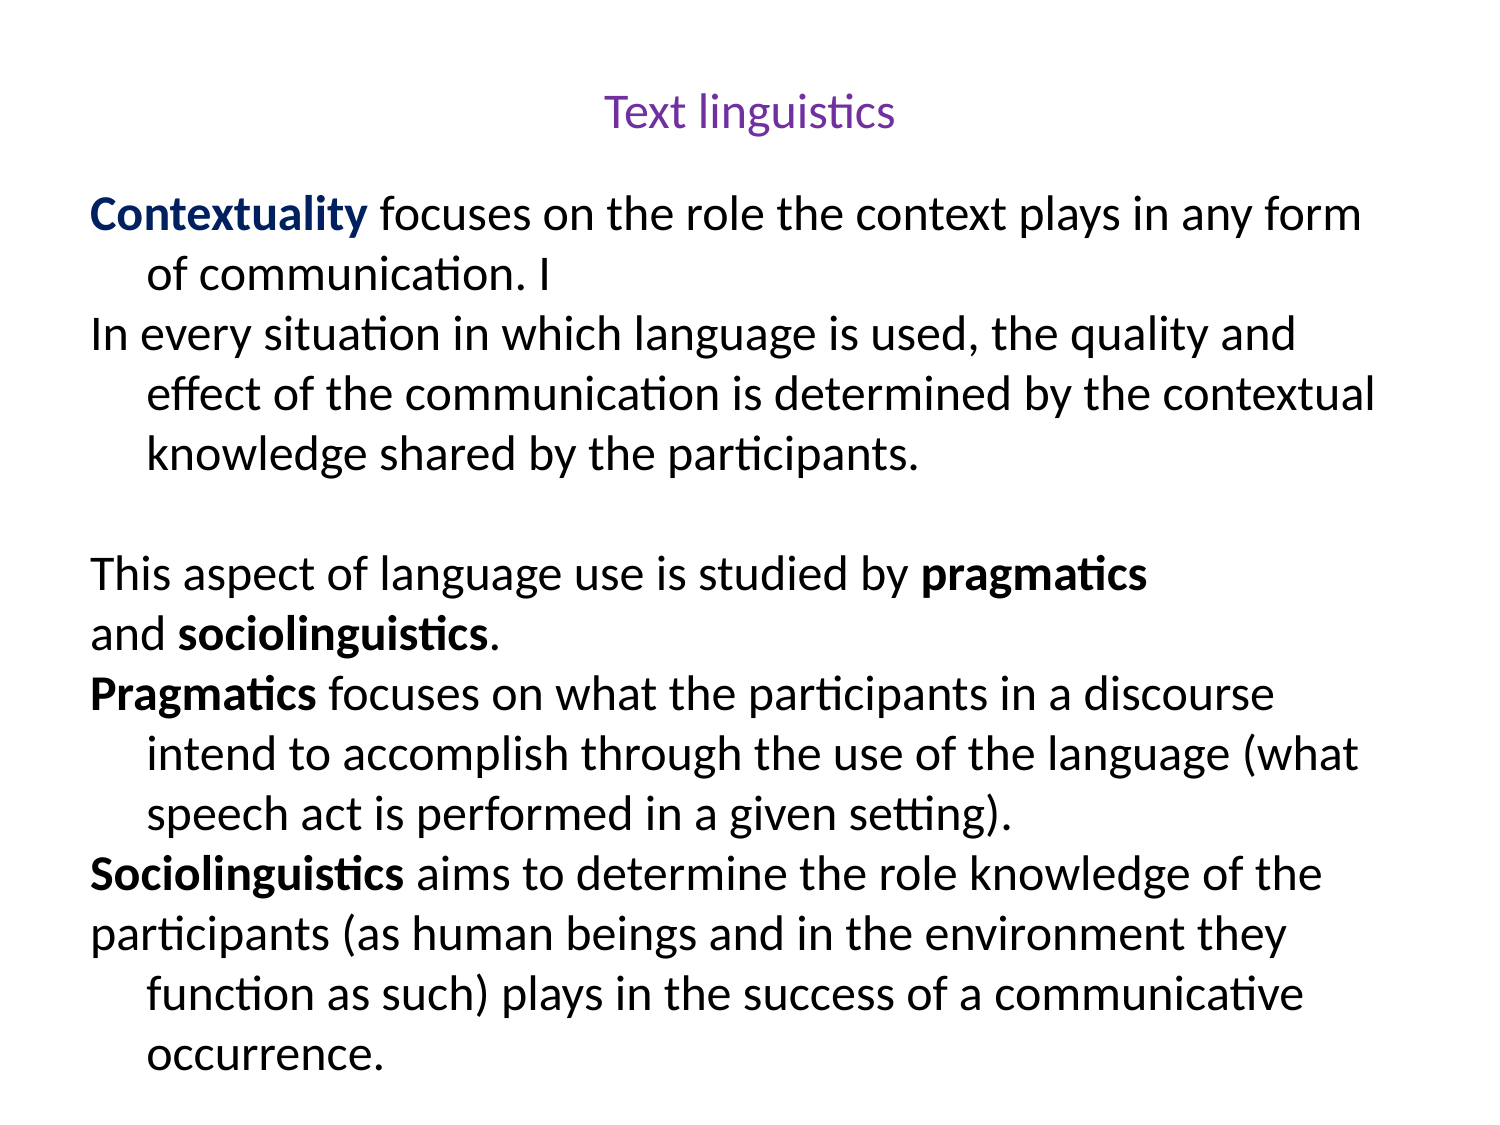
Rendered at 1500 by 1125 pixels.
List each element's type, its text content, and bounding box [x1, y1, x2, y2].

list Contextuality focuses on the role the context plays in any form of communication. I In every situation in which language is used, the quality and effect of the communication is determined by the contextual knowledge shared by the participants. This aspect of language use is studied by pragmatics and sociolinguistics. Pragmatics focuses on what the participants in a discourse intend to accomplish through the use of the language (what speech act is performed in a given setting). Sociolinguistics aims to determine the role knowledge of the participants (as human beings and in the environment they function as such) plays in the success of a communicative occurrence. [75, 172, 1425, 1005]
title Text linguistics [75, 45, 1425, 172]
